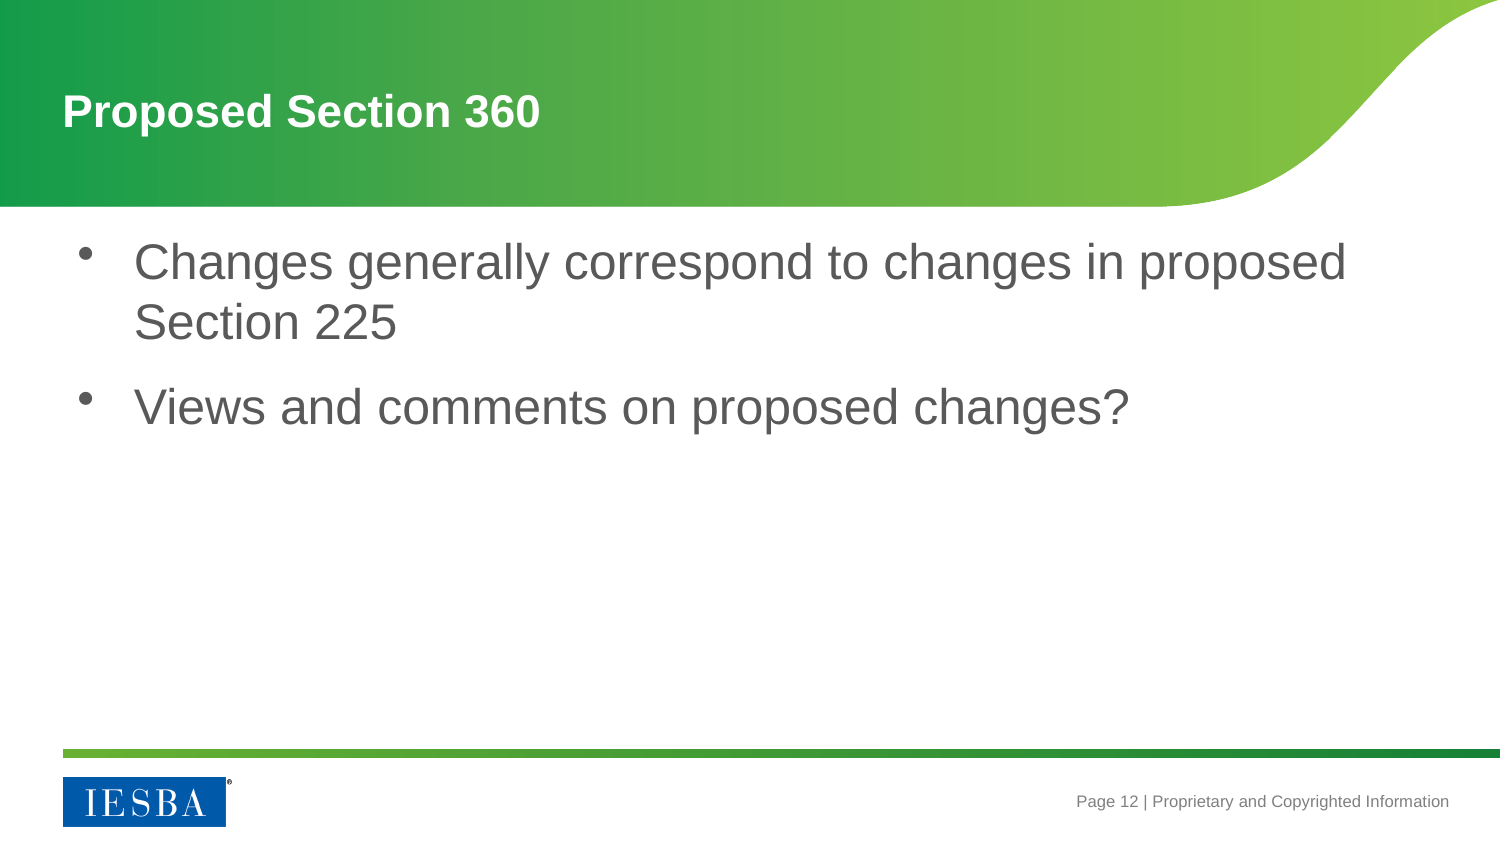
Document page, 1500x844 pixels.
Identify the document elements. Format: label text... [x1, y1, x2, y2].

list Changes generally correspond to changes in proposed Section 225 Views and comments on proposed changes? [62, 221, 1450, 735]
picture [0, 0, 1500, 207]
title Proposed Section 360 [62, 46, 1300, 172]
picture [63, 777, 232, 827]
